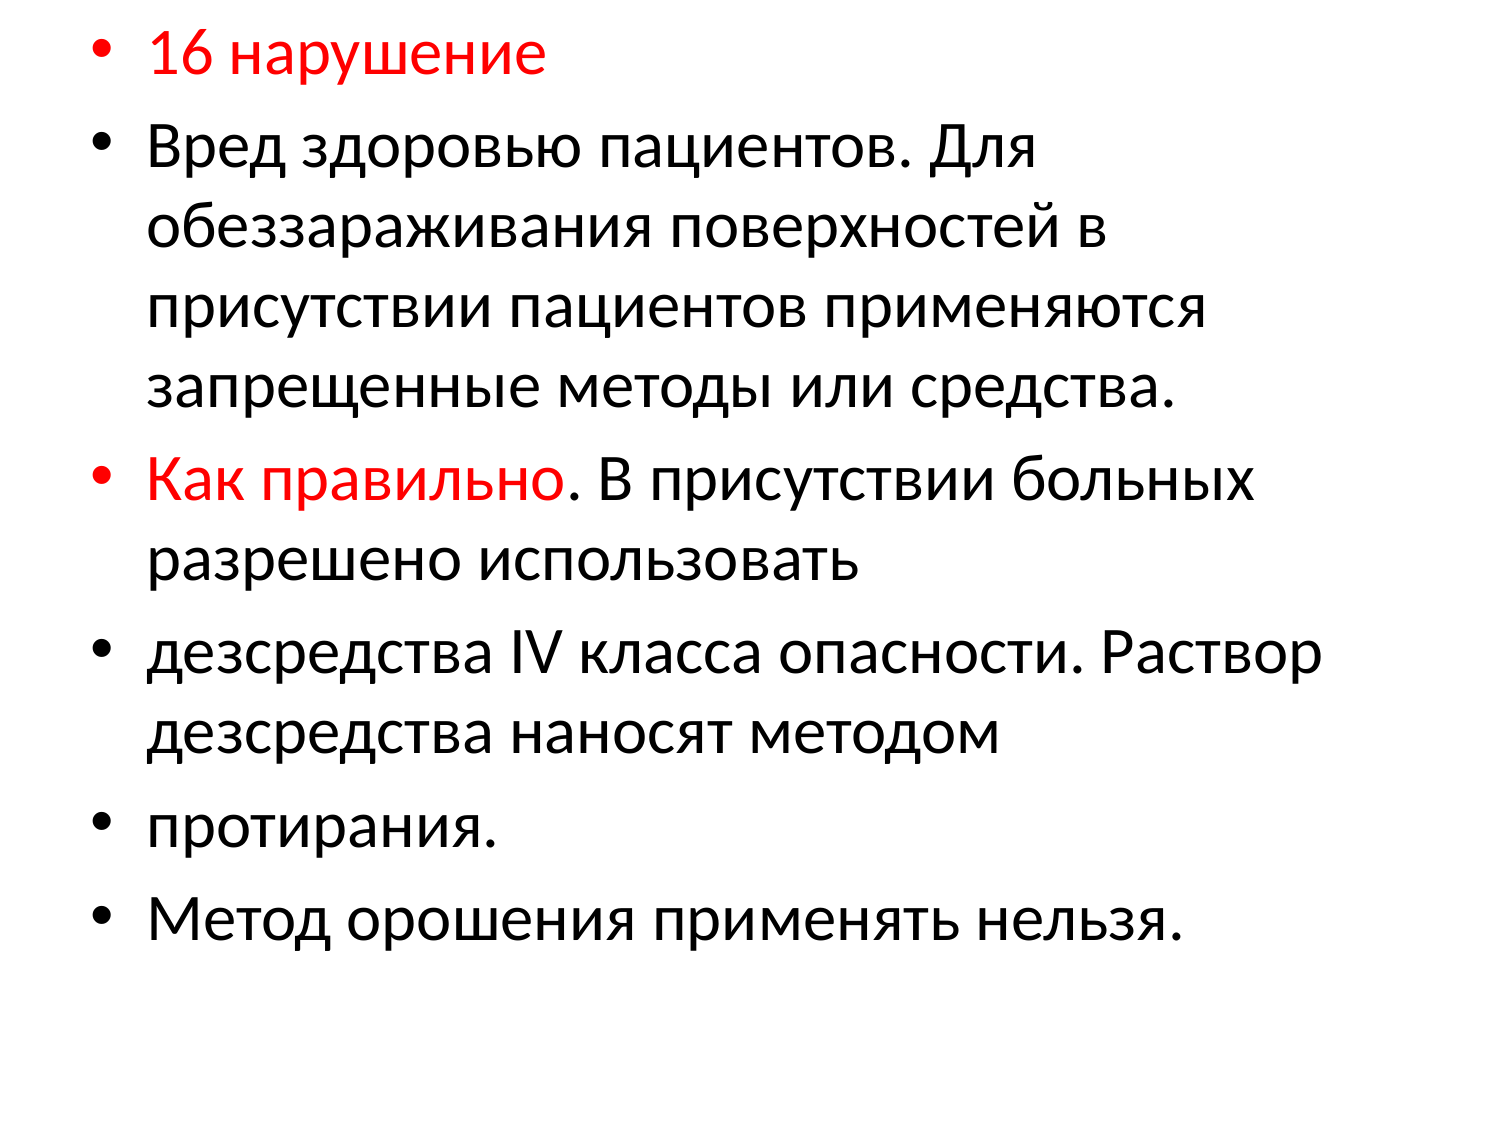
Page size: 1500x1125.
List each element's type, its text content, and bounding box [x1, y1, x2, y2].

list 16 нарушение Вред здоровью пациентов. Для обеззараживания поверхностей в присутствии пациентов применяются запрещенные методы или средства. Как правильно. В присутствии больных разрешено использовать дезсредства IV класса опасности. Раствор дезсредства наносят методом протирания. Метод орошения применять нельзя. [75, 0, 1425, 1005]
